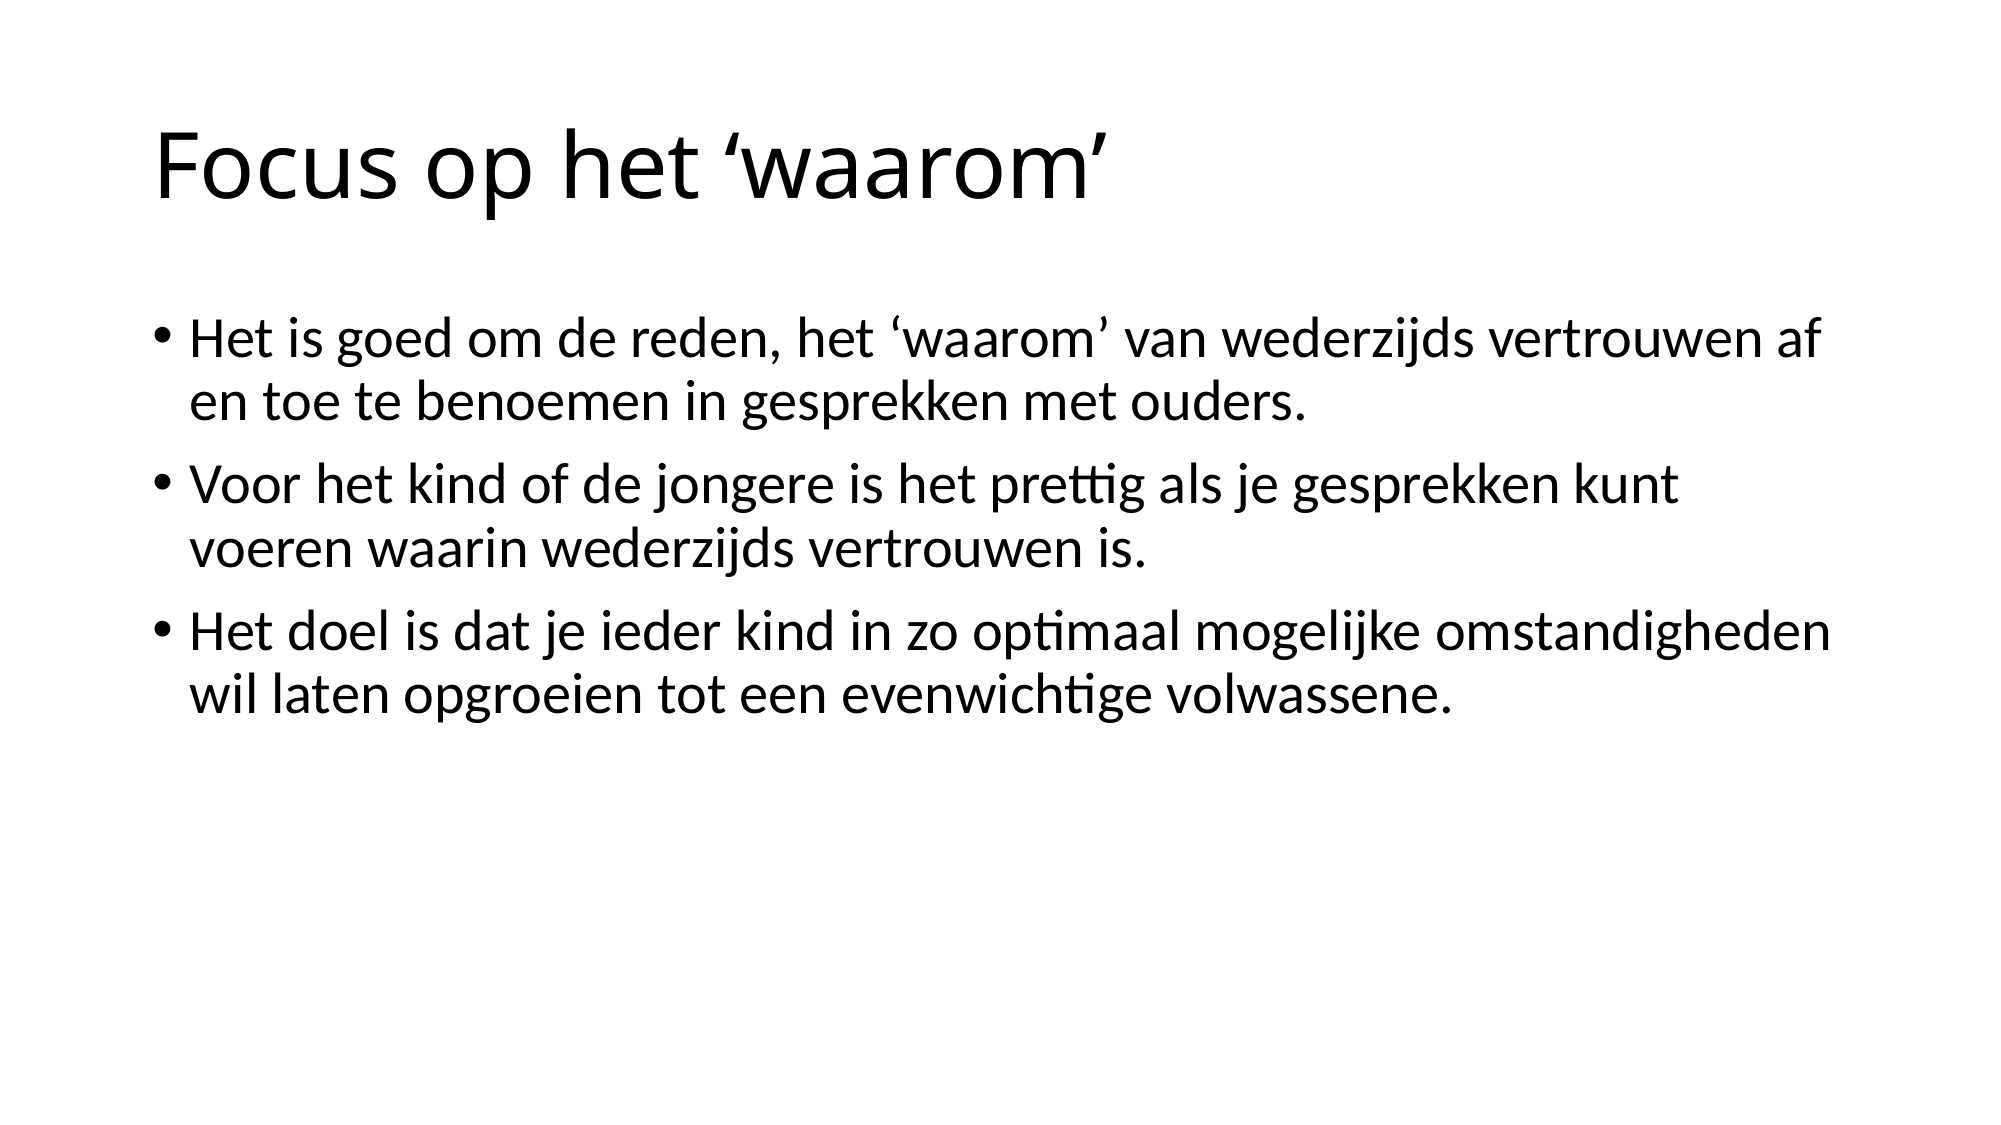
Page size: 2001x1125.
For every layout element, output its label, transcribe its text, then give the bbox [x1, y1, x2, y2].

title Focus op het ‘waarom’ [137, 59, 1863, 278]
list Het is goed om de reden, het ‘waarom’ van wederzijds vertrouwen af en toe te benoemen in gesprekken met ouders. Voor het kind of de jongere is het prettig als je gesprekken kunt voeren waarin wederzijds vertrouwen is. Het doel is dat je ieder kind in zo optimaal mogelijke omstandigheden wil laten opgroeien tot een evenwichtige volwassene. [137, 299, 1863, 1014]
